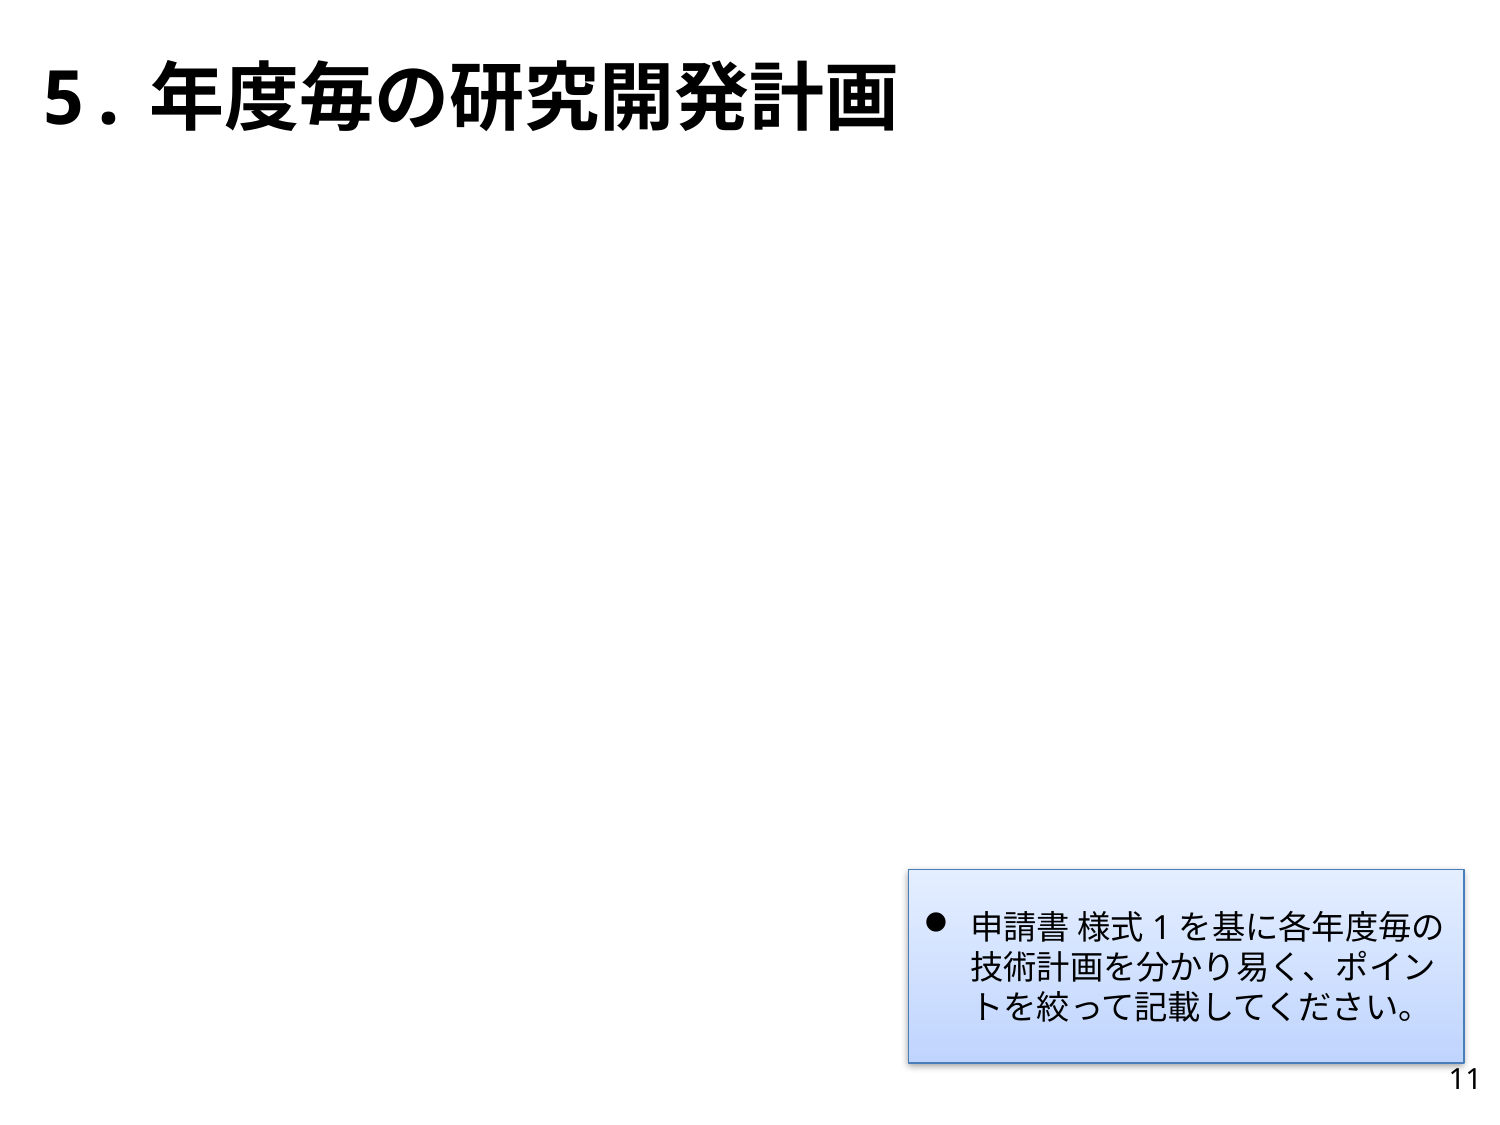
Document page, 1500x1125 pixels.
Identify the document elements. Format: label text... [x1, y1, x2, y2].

title 5.年度毎の研究開発計画 [35, 11, 1465, 178]
slide_number 11 [1346, 1051, 1489, 1111]
text_box 申請書 様式1を基に各年度毎の技術計画を分かり易く、ポイントを絞って記載してください。 [908, 869, 1465, 1064]
